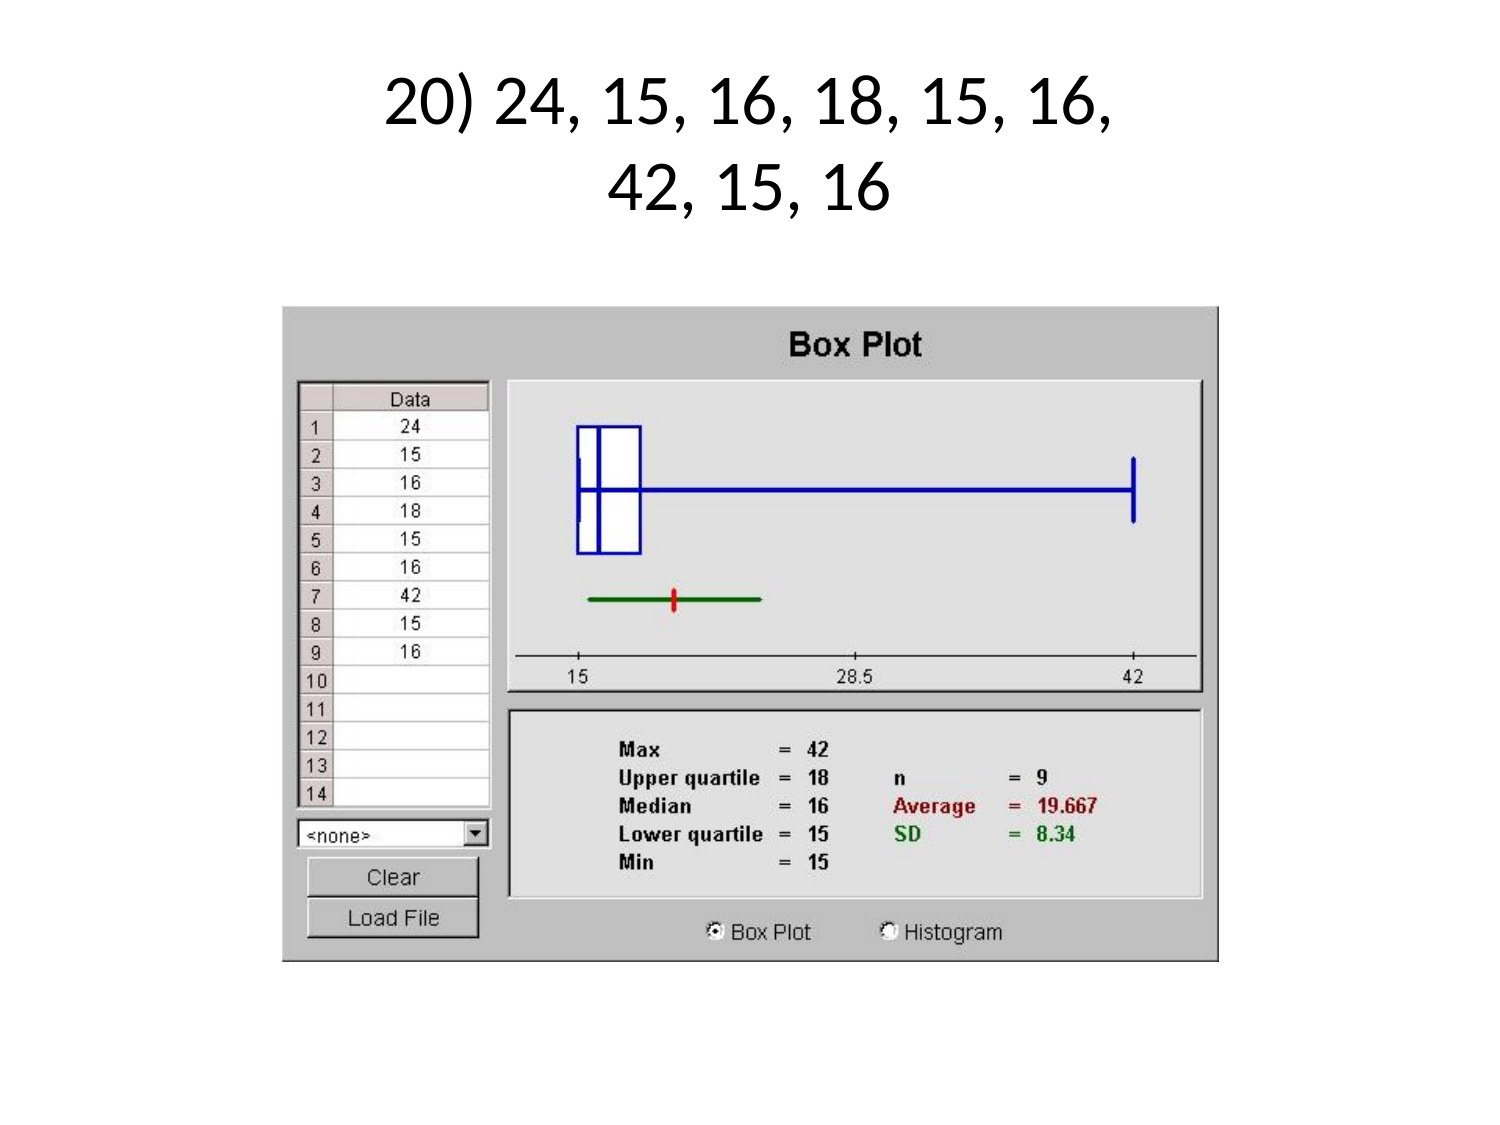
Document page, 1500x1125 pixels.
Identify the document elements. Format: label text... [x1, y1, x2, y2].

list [281, 305, 1219, 963]
title 20) 24, 15, 16, 18, 15, 16, 42, 15, 16 [75, 45, 1425, 233]
